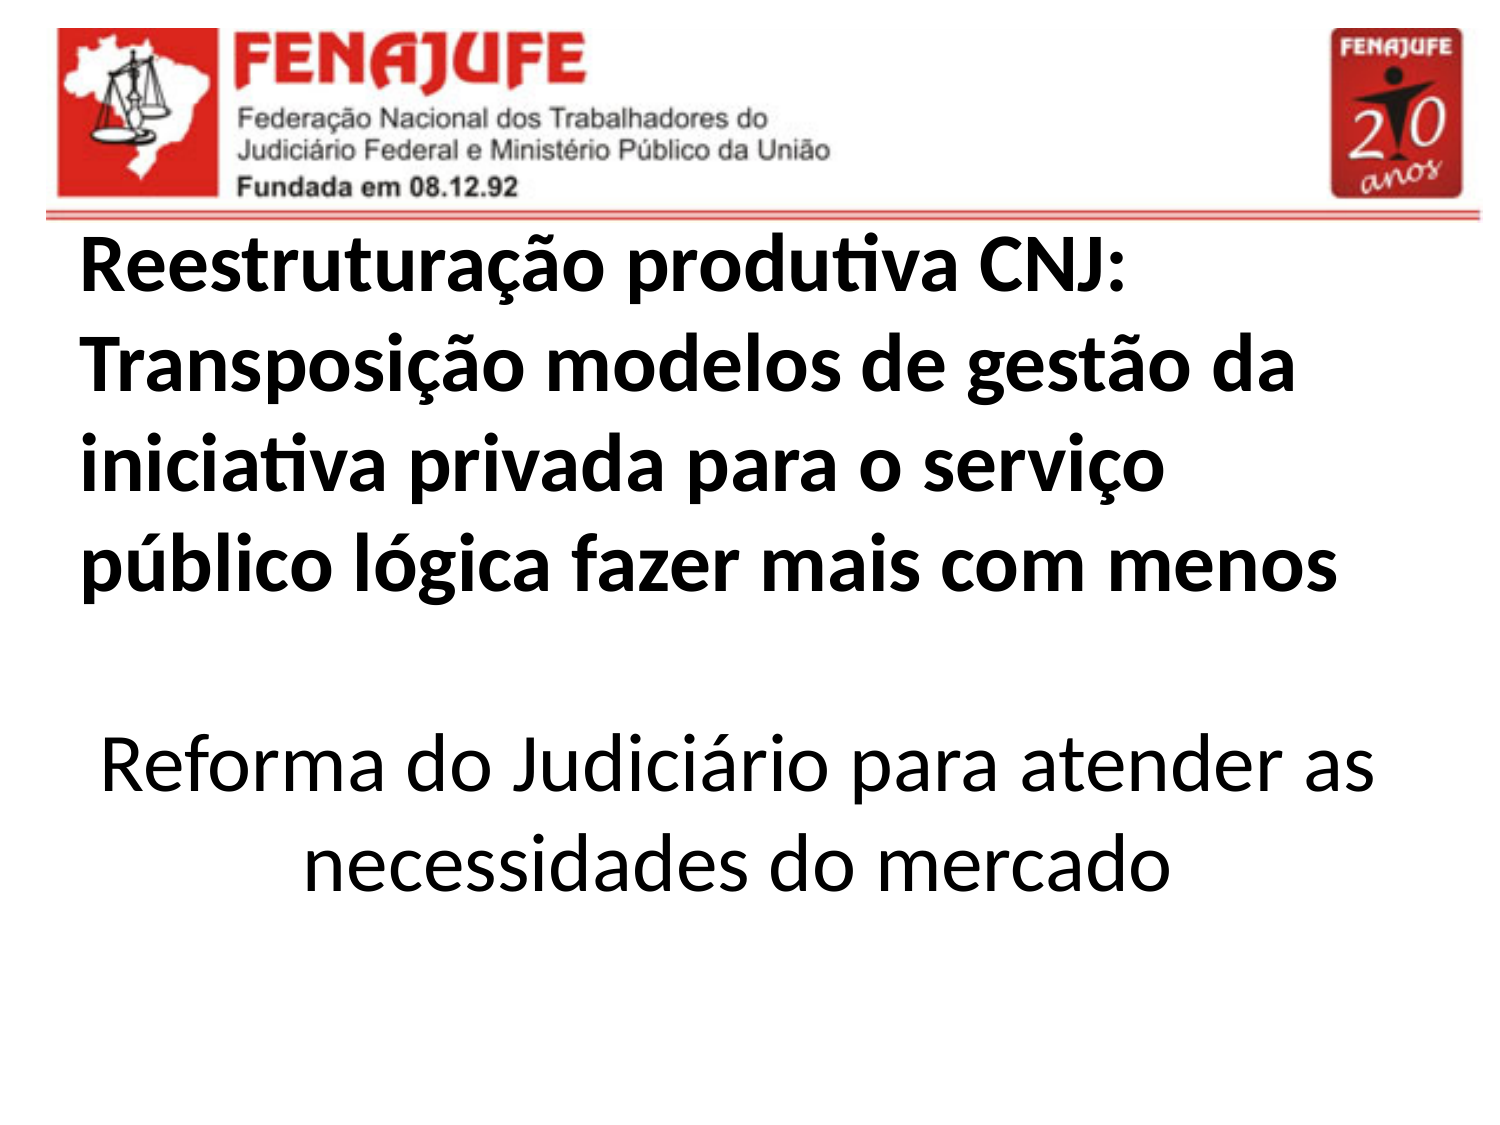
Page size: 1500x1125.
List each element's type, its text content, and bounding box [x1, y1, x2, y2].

picture [46, 28, 1483, 223]
text_box Reestruturação produtiva CNJ: Transposição modelos de gestão da iniciativa privada para o serviço público lógica fazer mais com menos Reforma do Judiciário para atender as necessidades do mercado [64, 231, 1412, 1116]
